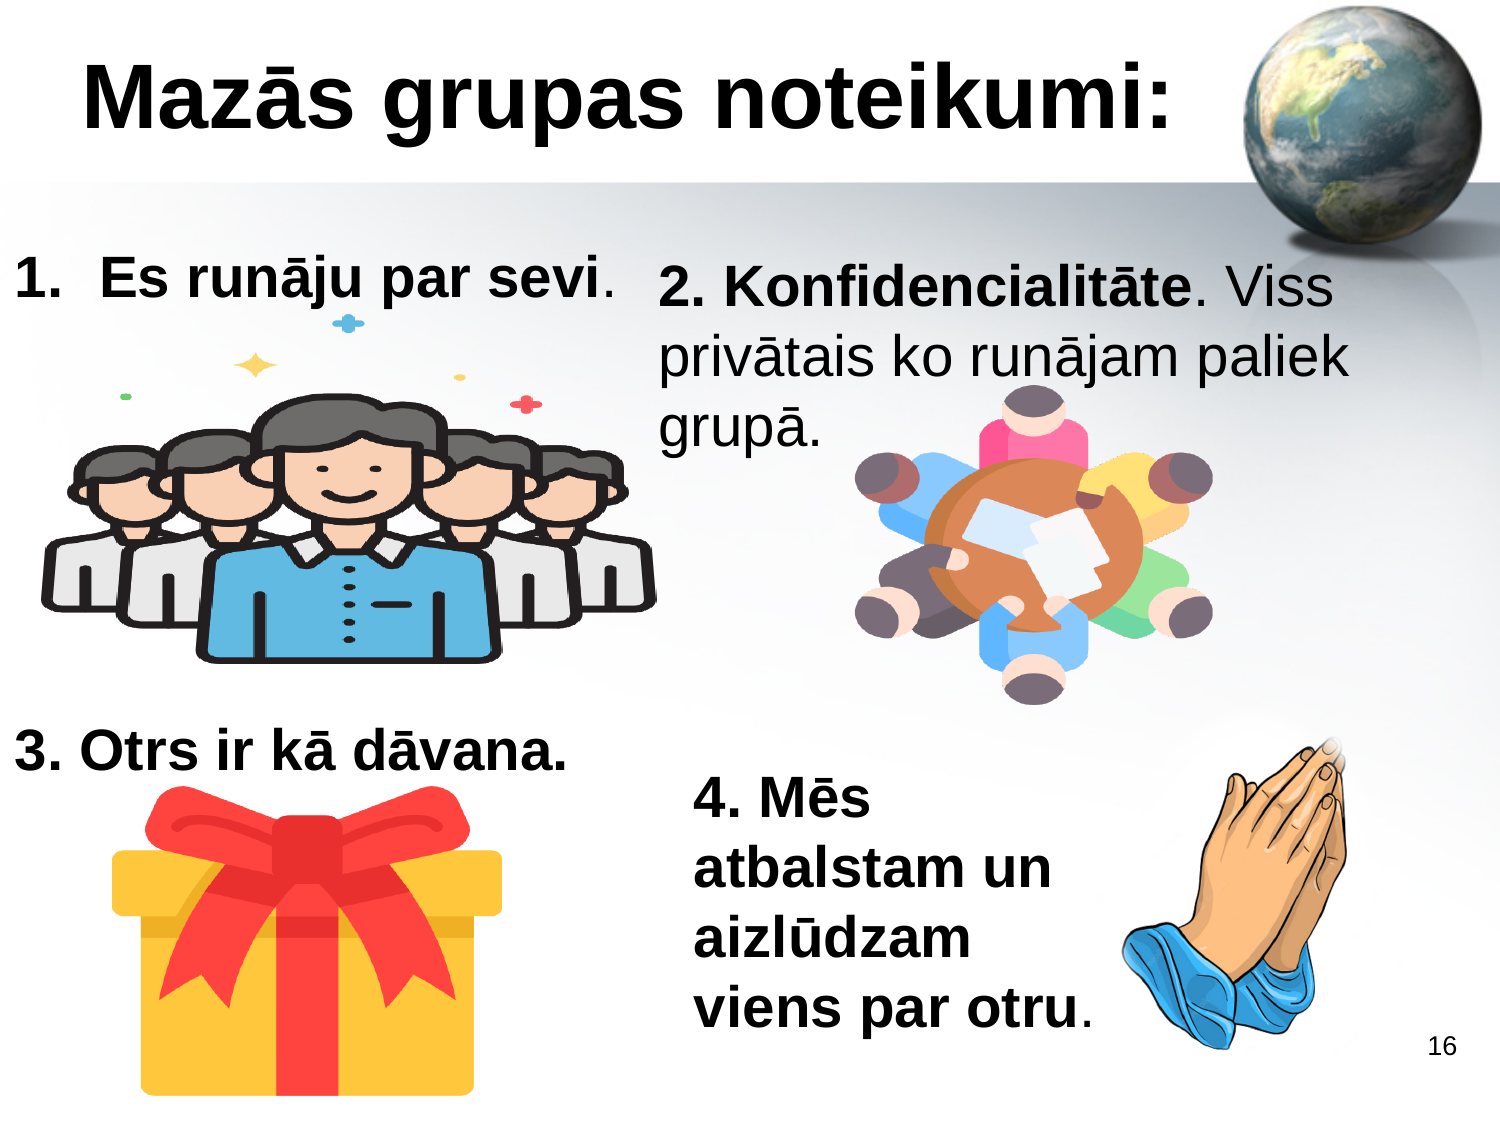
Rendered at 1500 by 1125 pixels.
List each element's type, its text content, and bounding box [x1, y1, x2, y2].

text_box 2. Konfidencialitāte. Viss privātais ko runājam paliek grupā. [643, 240, 1500, 466]
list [40, 314, 657, 664]
slide_number 16 [1417, 1020, 1473, 1096]
text_box Es runāju par sevi. [0, 231, 1008, 317]
picture [0, 0, 1500, 240]
text_box 3. Otrs ir kā dāvana. [0, 704, 638, 859]
picture [0, 317, 1500, 1125]
title Mazās grupas noteikumi: [0, 23, 1259, 162]
text_box 4. Mēs atbalstam un aizlūdzam viens par otru. [679, 751, 1087, 1047]
